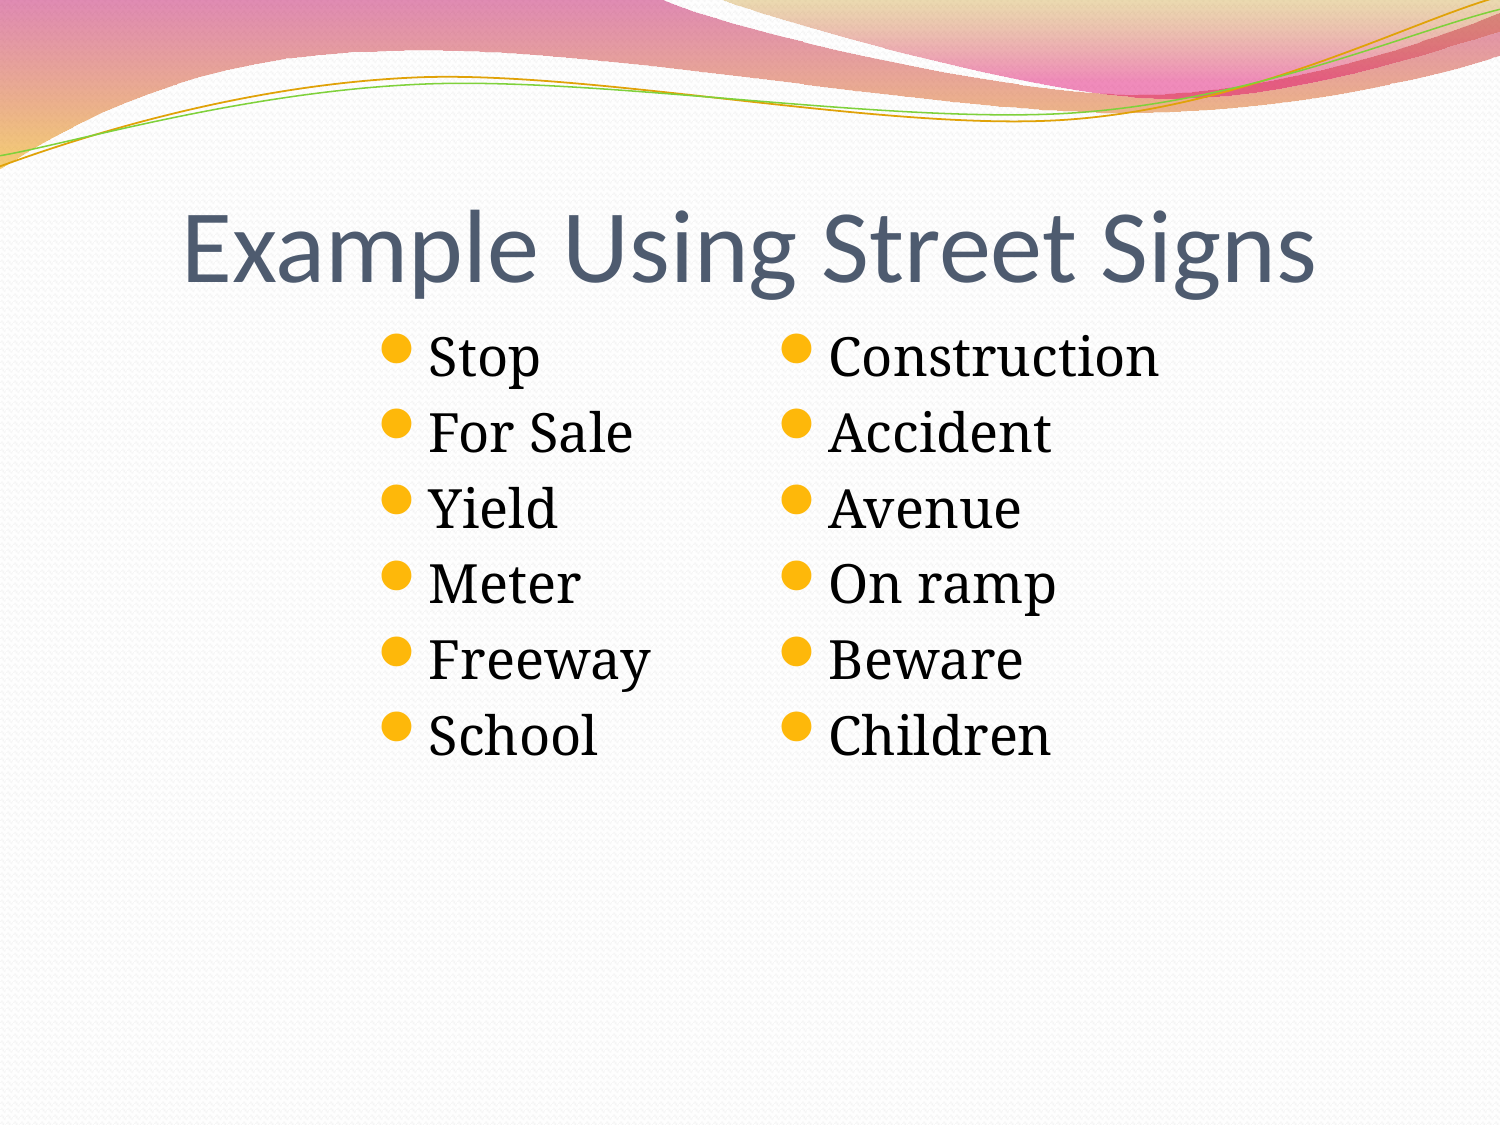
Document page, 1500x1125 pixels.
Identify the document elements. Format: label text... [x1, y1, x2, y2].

list Construction Accident Avenue On ramp Beware Children [762, 314, 1425, 1043]
list Stop For Sale Yield Meter Freeway School [362, 314, 762, 1043]
title Example Using Street Signs [75, 115, 1425, 303]
